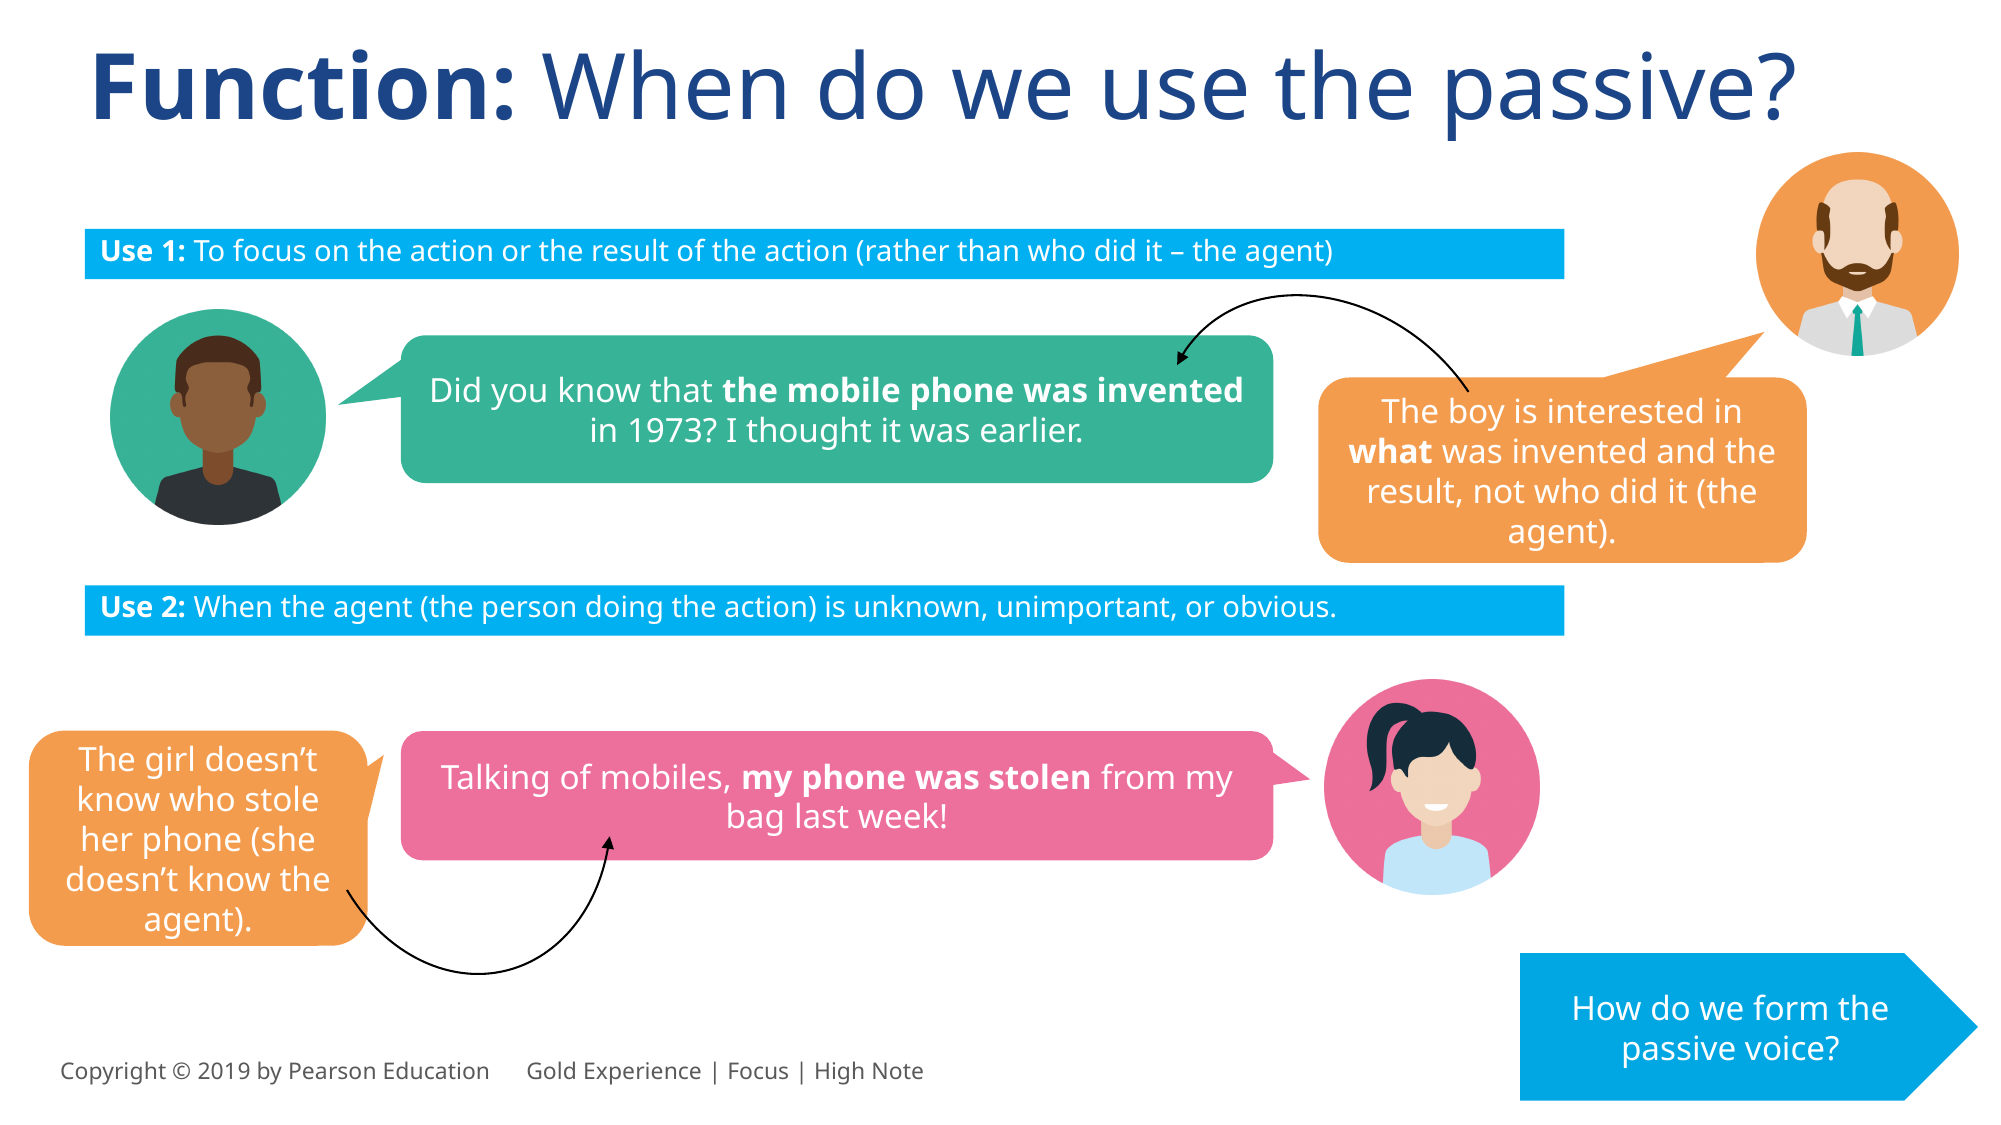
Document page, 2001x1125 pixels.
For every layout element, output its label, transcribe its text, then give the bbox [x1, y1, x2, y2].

text_box [346, 794, 614, 975]
text_box Did you know that the mobile phone was invented in 1973? I thought it was earlier. [338, 335, 1274, 484]
text_box Use 2: When the agent (the person doing the action) is unknown, unimportant, or obvious. [84, 585, 1565, 636]
text_box Talking of mobiles, my phone was stolen from my bag last week! [400, 731, 1311, 861]
text_box The boy is interested in what was invented and the result, not who did it (the agent). [1318, 335, 1807, 563]
text_box How do we form the passive voice? [1520, 953, 1978, 1101]
footer Copyright © 2019 by Pearson Education Gold Experience | Focus | High Note [45, 1040, 1084, 1101]
text_box Use 1: To focus on the action or the result of the action (rather than who did it – the agent) [84, 228, 1565, 280]
picture [110, 308, 327, 525]
text_box [1177, 295, 1469, 456]
title Function: When do we use the passive? [73, 33, 1924, 249]
picture [1324, 679, 1541, 896]
text_box The girl doesn’t know who stole her phone (she doesn’t know the agent). [28, 730, 384, 946]
picture [1755, 152, 1959, 356]
